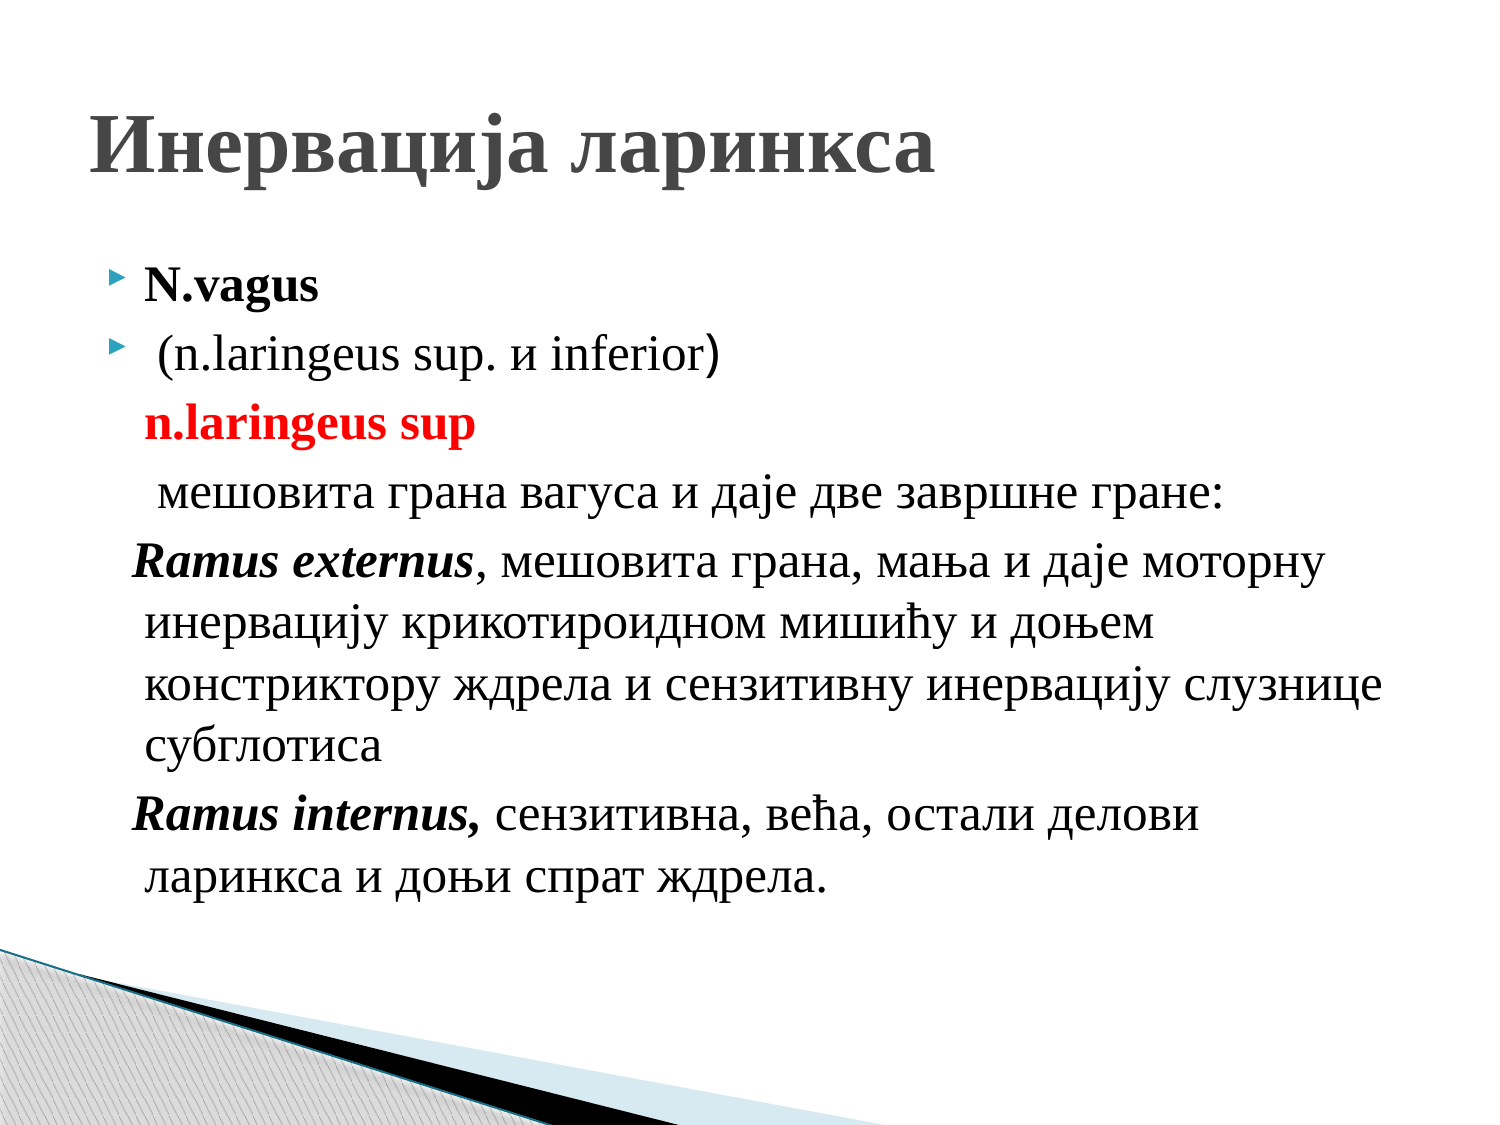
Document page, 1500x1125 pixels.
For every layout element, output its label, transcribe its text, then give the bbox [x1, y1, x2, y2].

title Инервација ларинкса [75, 45, 1425, 233]
list N.vagus (n.laringeus sup. и inferior) n.laringeus sup мешовита грана вагуса и даје две завршне гране: Ramus externus, мешовита грана, мања и даје моторну инервацију крикотироидном мишићу и доњем констриктору ждрела и сензитивну инервацију слузнице субглотиса Ramus internus, сензитивна, већа, остали делови ларинкса и доњи спрат ждрела. [75, 243, 1425, 986]
